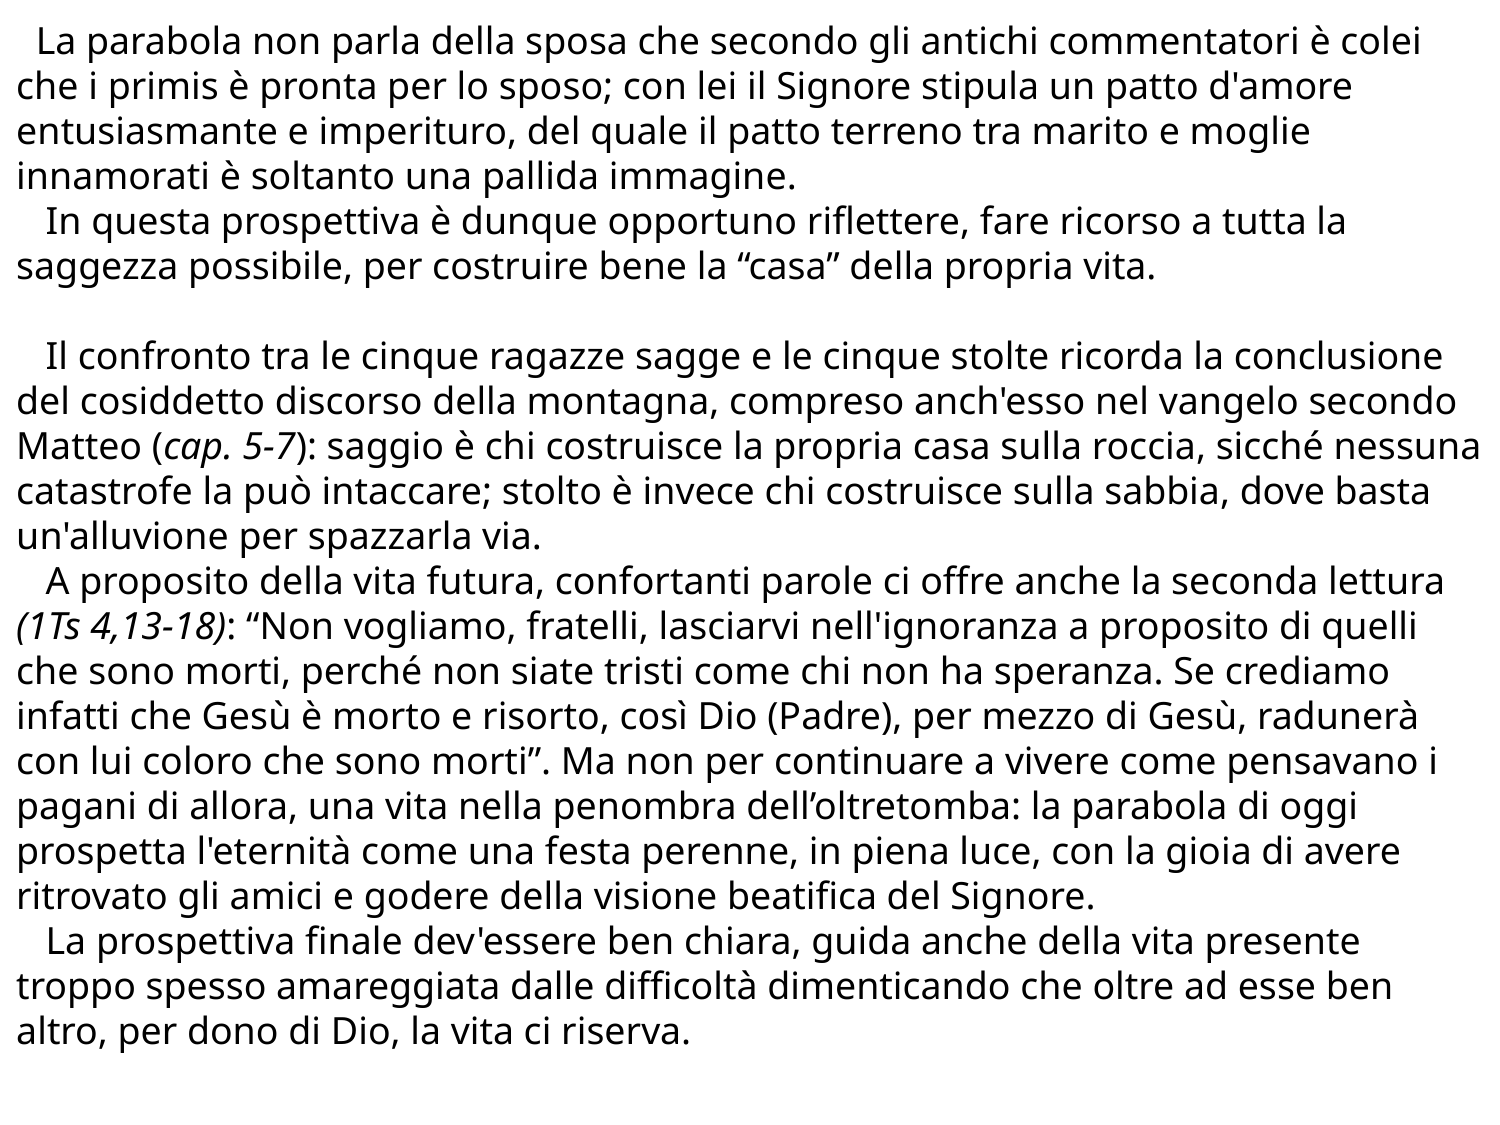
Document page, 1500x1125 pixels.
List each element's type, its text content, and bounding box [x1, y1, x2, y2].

text_box La parabola non parla della sposa che secondo gli antichi commentatori è colei che i primis è pronta per lo sposo; con lei il Signore stipula un patto d'amore entusiasmante e imperituro, del quale il patto terreno tra marito e moglie innamorati è soltanto una pallida immagine. In questa prospettiva è dunque opportuno riflettere, fare ricorso a tutta la saggezza possibile, per costruire bene la “casa” della propria vita. Il confronto tra le cinque ragazze sagge e le cinque stolte ricorda la conclusione del cosiddetto discorso della montagna, compreso anch'esso nel vangelo secondo Matteo (cap. 5-7): saggio è chi costruisce la propria casa sulla roccia, sicché nessuna catastrofe la può intaccare; stolto è invece chi costruisce sulla sabbia, dove basta un'alluvione per spazzarla via. A proposito della vita futura, confortanti parole ci offre anche la seconda lettura (1Ts 4,13-18): “Non vogliamo, fratelli, lasciarvi nell'ignoranza a proposito di quelli che sono morti, perché non siate tristi come chi non ha speranza. Se crediamo infatti che Gesù è morto e risorto, così Dio (Padre), per mezzo di Gesù, radunerà con lui coloro che sono morti”. Ma non per continuare a vivere come pensavano i pagani di allora, una vita nella penombra dell’oltretomba: la parabola di oggi prospetta l'eternità come una festa perenne, in piena luce, con la gioia di avere ritrovato gli amici e godere della visione beatifica del Signore. La prospettiva finale dev'essere ben chiara, guida anche della vita presente troppo spesso amareggiata dalle difficoltà dimenticando che oltre ad esse ben altro, per dono di Dio, la vita ci riserva. [1, 9, 1500, 1060]
